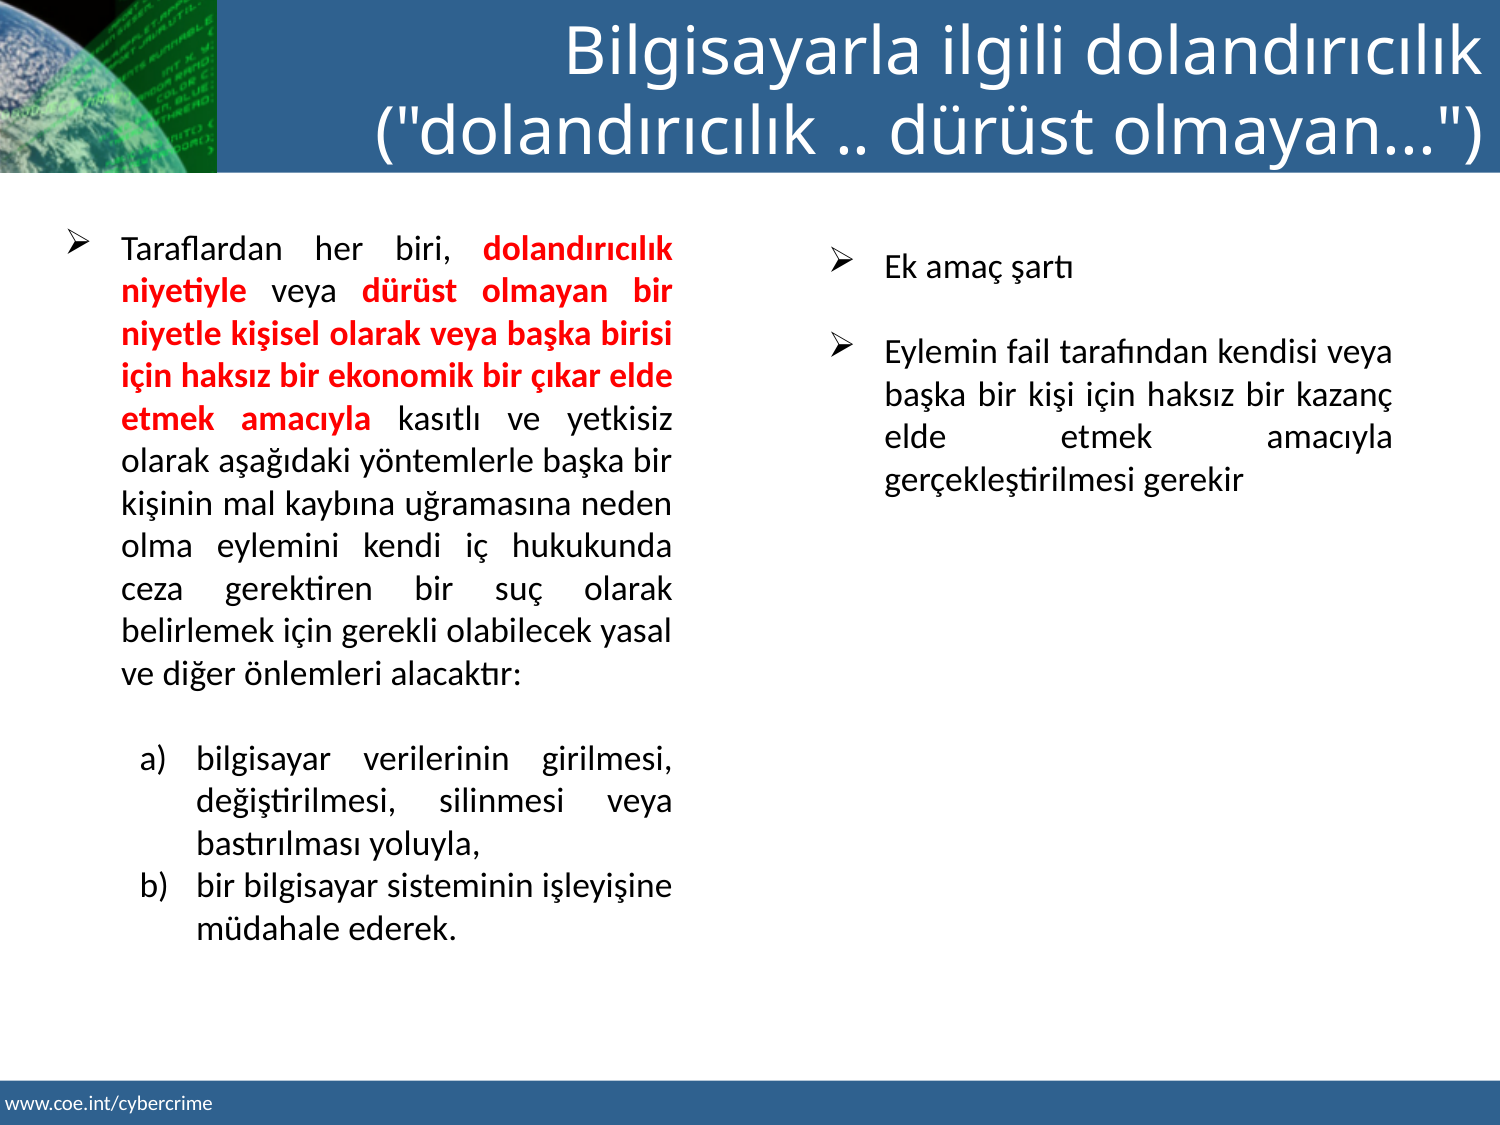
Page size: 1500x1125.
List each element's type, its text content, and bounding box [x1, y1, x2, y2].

text_box Taraflardan her biri, dolandırıcılık niyetiyle veya dürüst olmayan bir niyetle kişisel olarak veya başka birisi için haksız bir ekonomik bir çıkar elde etmek amacıyla kasıtlı ve yetkisiz olarak aşağıdaki yöntemlerle başka bir kişinin mal kaybına uğramasına neden olma eylemini kendi iç hukukunda ceza gerektiren bir suç olarak belirlemek için gerekli olabilecek yasal ve diğer önlemleri alacaktır: bilgisayar verilerinin girilmesi, değiştirilmesi, silinmesi veya bastırılması yoluyla, bir bilgisayar sisteminin işleyişine müdahale ederek. [49, 217, 688, 1040]
picture [0, 0, 217, 173]
text_box Ek amaç şartı Eylemin fail tarafından kendisi veya başka bir kişi için haksız bir kazanç elde etmek amacıyla gerçekleştirilmesi gerekir [813, 235, 1409, 506]
text_box Bilgisayarla ilgili dolandırıcılık ("dolandırıcılık .. dürüst olmayan...") [247, 0, 1500, 176]
